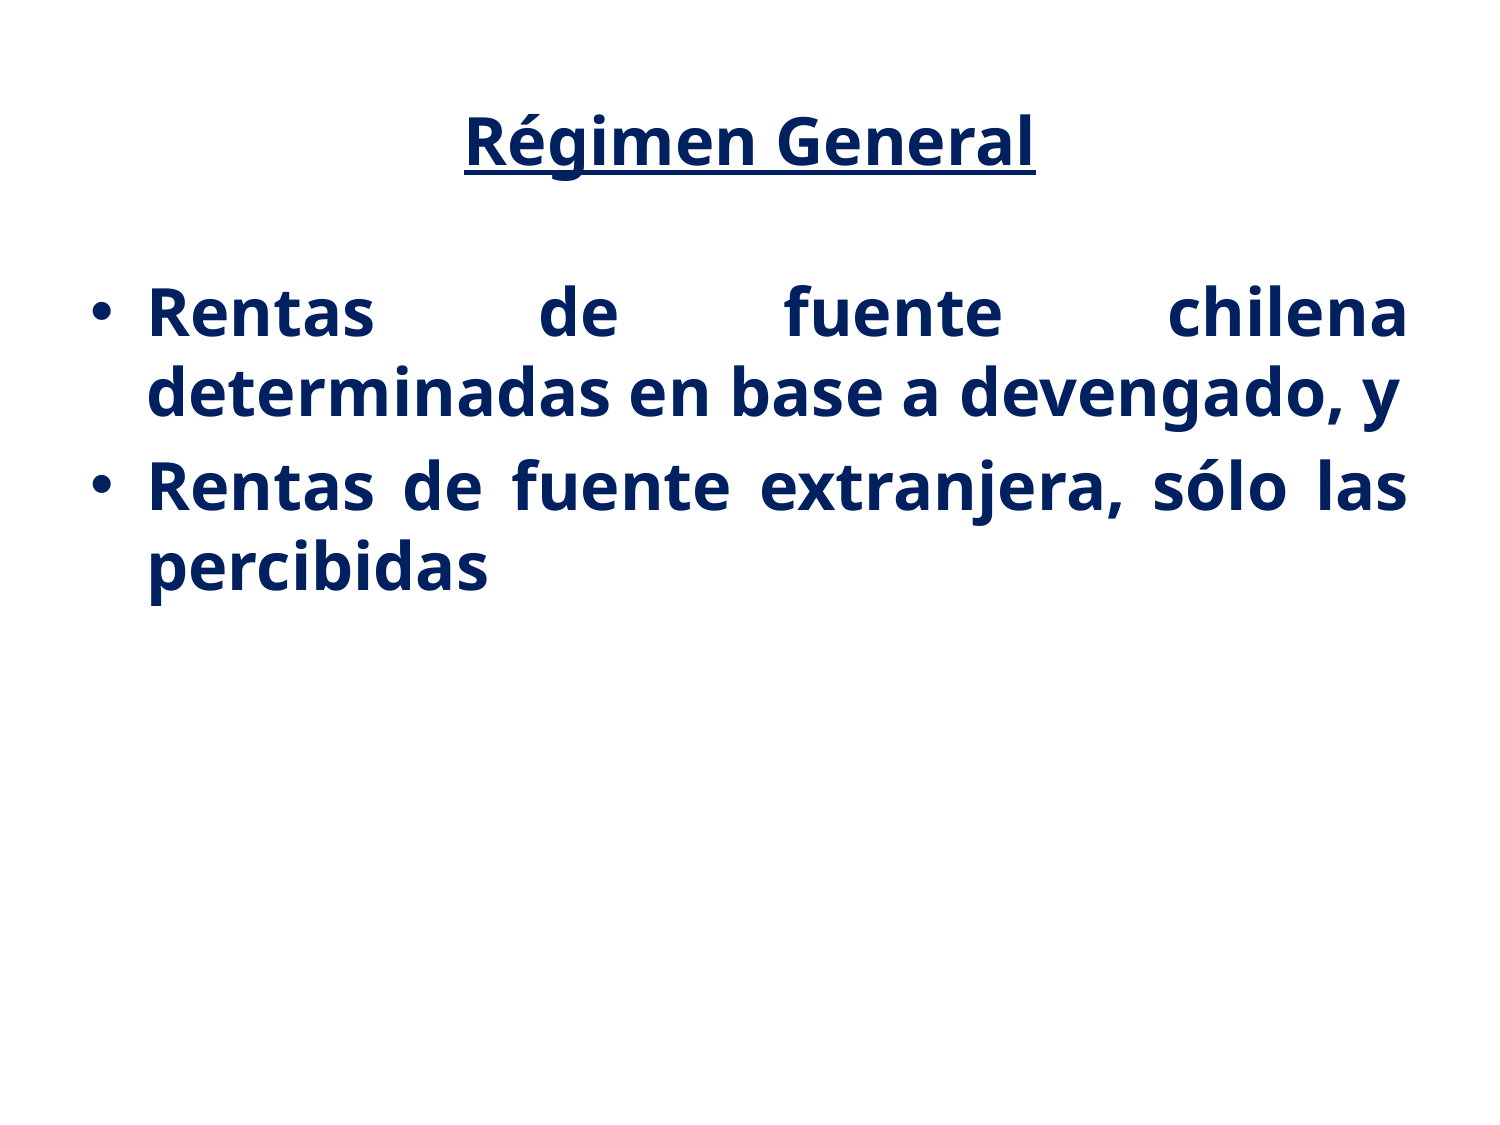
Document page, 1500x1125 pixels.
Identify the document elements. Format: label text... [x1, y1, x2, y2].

title Régimen General [74, 44, 1426, 233]
list Rentas de fuente chilena determinadas en base a devengado, y Rentas de fuente extranjera, sólo las percibidas [74, 262, 1426, 1006]
